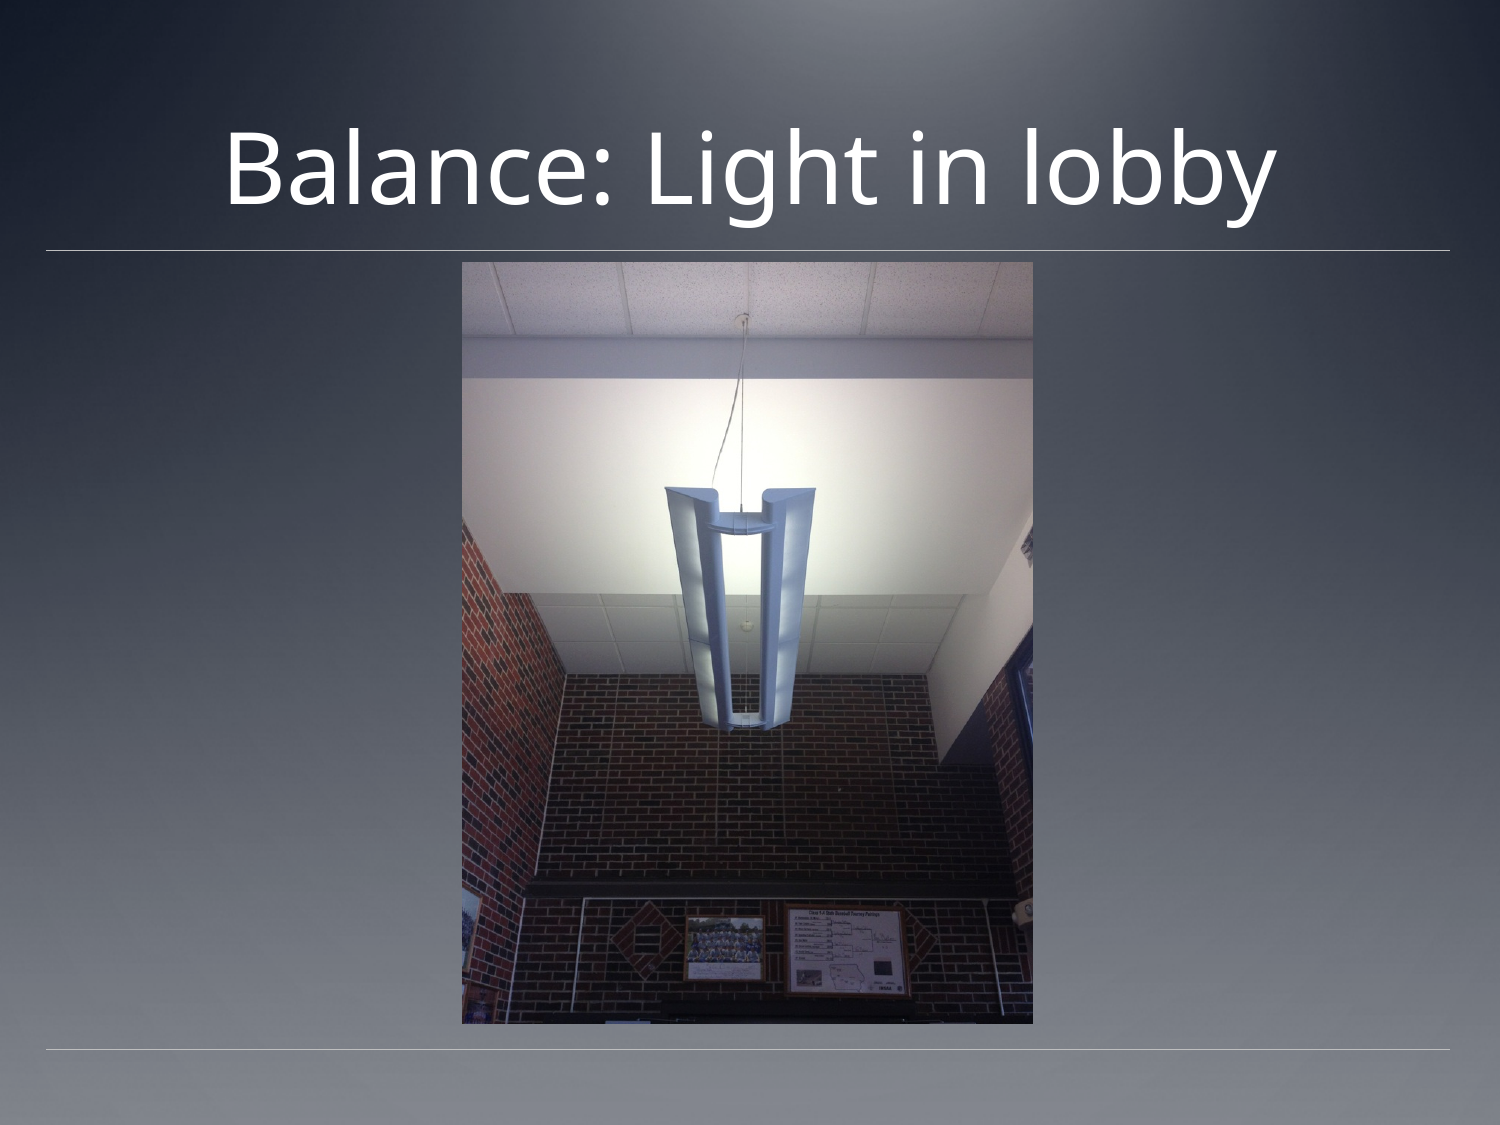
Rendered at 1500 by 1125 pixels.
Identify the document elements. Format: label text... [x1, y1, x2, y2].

title Balance: Light in lobby [105, 17, 1394, 233]
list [99, 260, 1396, 1026]
